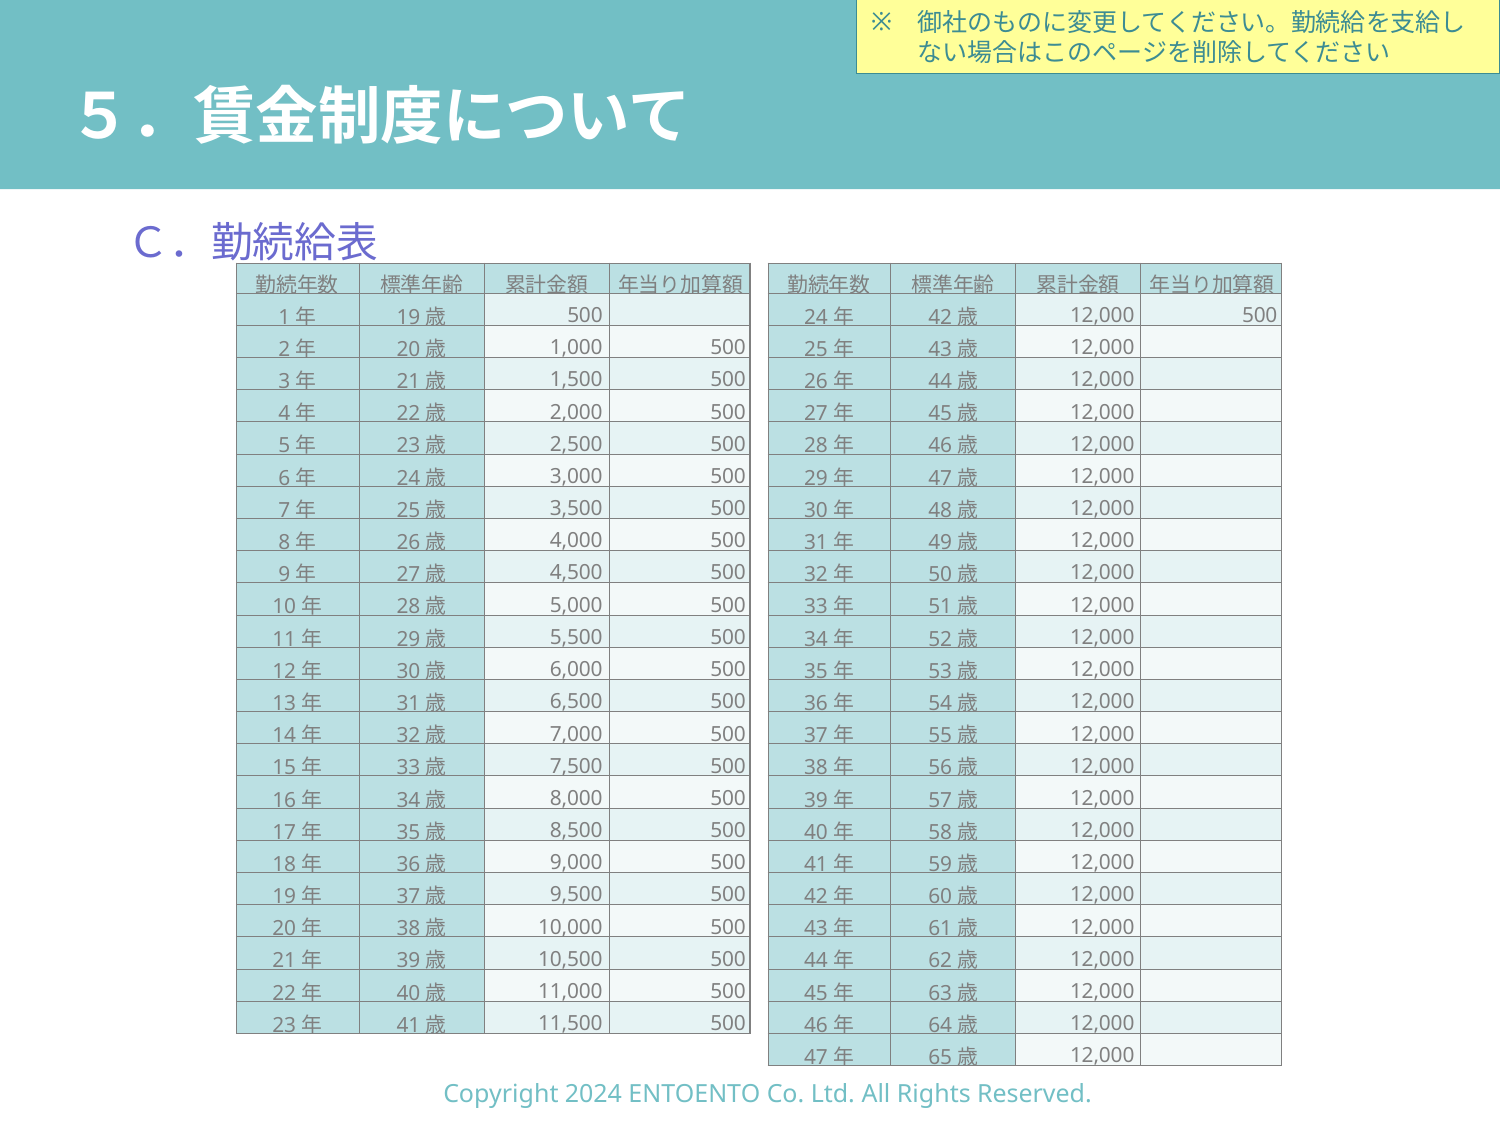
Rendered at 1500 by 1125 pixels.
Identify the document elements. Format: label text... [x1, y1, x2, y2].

table_cell [1141, 776, 1281, 808]
table_cell 5,000 [485, 583, 609, 615]
table_cell 28年 [769, 422, 890, 454]
table_cell [1141, 648, 1281, 679]
table_cell [1141, 616, 1281, 647]
table_cell 38歳 [360, 905, 484, 936]
table_cell 12,000 [1016, 873, 1140, 904]
table_cell 500 [610, 455, 749, 486]
table_cell 30歳 [360, 648, 484, 679]
table_cell 500 [610, 841, 749, 872]
table_cell 22年 [237, 970, 359, 1001]
table_cell 12,000 [1016, 1034, 1140, 1065]
table_cell 12,000 [1016, 358, 1140, 389]
table_cell 42歳 [891, 294, 1015, 325]
table_header 勤続年数 [237, 264, 359, 293]
table_cell [1141, 358, 1281, 389]
table_cell 31歳 [360, 680, 484, 711]
table_cell 25年 [769, 326, 890, 357]
table_header 年当り加算額 [610, 264, 749, 293]
table_cell 4年 [237, 390, 359, 421]
table_cell 6,000 [485, 648, 609, 679]
table_cell 50歳 [891, 551, 1015, 582]
table_cell 37歳 [360, 873, 484, 904]
table_cell 12,000 [1016, 326, 1140, 357]
table_cell 500 [610, 648, 749, 679]
table_cell 45年 [769, 970, 890, 1001]
title ５．賃金制度について [53, 42, 1388, 185]
table_cell 7年 [237, 487, 359, 518]
table_cell 11,000 [485, 970, 609, 1001]
table_cell 12,000 [1016, 744, 1140, 775]
table_cell 500 [610, 809, 749, 840]
table_cell 500 [610, 680, 749, 711]
table_cell 500 [610, 390, 749, 421]
table_cell 32年 [769, 551, 890, 582]
table_cell 32歳 [360, 712, 484, 743]
table_cell 35年 [769, 648, 890, 679]
table_cell 63歳 [891, 970, 1015, 1001]
table_header 標準年齢 [891, 264, 1015, 293]
table_cell 12,000 [1016, 937, 1140, 969]
table_cell 1年 [237, 294, 359, 325]
table_cell 62歳 [891, 937, 1015, 969]
table_cell 16年 [237, 776, 359, 808]
table_cell 15年 [237, 744, 359, 775]
table_cell 48歳 [891, 487, 1015, 518]
table_cell 2年 [237, 326, 359, 357]
table_cell 3,500 [485, 487, 609, 518]
table_cell 12,000 [1016, 905, 1140, 936]
table_cell 39年 [769, 776, 890, 808]
table_cell [1141, 583, 1281, 615]
table_cell 27年 [769, 390, 890, 421]
table_cell [1141, 970, 1281, 1001]
table_cell [1141, 422, 1281, 454]
table_cell 34年 [769, 616, 890, 647]
table_cell 29歳 [360, 616, 484, 647]
table_header 累計金額 [485, 264, 609, 293]
table_cell 45歳 [891, 390, 1015, 421]
table_cell 1,500 [485, 358, 609, 389]
table_cell 40歳 [360, 970, 484, 1001]
table_cell 500 [610, 551, 749, 582]
table_header 標準年齢 [360, 264, 484, 293]
table_cell 1,000 [485, 326, 609, 357]
table_cell 500 [610, 422, 749, 454]
table_cell 10,500 [485, 937, 609, 969]
table_cell 21年 [237, 937, 359, 969]
table_cell [1141, 937, 1281, 969]
table_cell 3,000 [485, 455, 609, 486]
table_cell 12,000 [1016, 422, 1140, 454]
table_cell 500 [610, 937, 749, 969]
table_cell 4,000 [485, 519, 609, 550]
table_cell 21歳 [360, 358, 484, 389]
table_cell 49歳 [891, 519, 1015, 550]
table_cell 12,000 [1016, 712, 1140, 743]
table_header 累計金額 [1016, 264, 1140, 293]
table_cell [1141, 487, 1281, 518]
table_cell 500 [610, 583, 749, 615]
table_cell 33歳 [360, 744, 484, 775]
table_header 勤続年数 [769, 264, 890, 293]
table_cell 500 [610, 358, 749, 389]
table_cell 500 [610, 712, 749, 743]
table_cell 9,000 [485, 841, 609, 872]
table_cell [1141, 905, 1281, 936]
table_cell 500 [610, 487, 749, 518]
table_cell 17年 [237, 809, 359, 840]
table_cell 12,000 [1016, 648, 1140, 679]
table_cell 46歳 [891, 422, 1015, 454]
table_cell 3年 [237, 358, 359, 389]
table_cell 26年 [769, 358, 890, 389]
table_cell 41年 [769, 841, 890, 872]
table_cell 12,000 [1016, 487, 1140, 518]
table_cell 60歳 [891, 873, 1015, 904]
table_cell 9,500 [485, 873, 609, 904]
table_cell [1141, 841, 1281, 872]
table_cell 33年 [769, 583, 890, 615]
table_cell 35歳 [360, 809, 484, 840]
table_cell [1141, 1002, 1281, 1033]
list Ｃ．勤続給表 [112, 208, 1388, 1012]
table_cell [1141, 551, 1281, 582]
table_cell 500 [485, 294, 609, 325]
table_cell 20歳 [360, 326, 484, 357]
table_cell 500 [610, 326, 749, 357]
table_cell [1141, 680, 1281, 711]
table_cell 37年 [769, 712, 890, 743]
table_cell 500 [610, 744, 749, 775]
table_cell 500 [610, 873, 749, 904]
table_cell 18年 [237, 841, 359, 872]
table_cell [1141, 390, 1281, 421]
table_cell 36年 [769, 680, 890, 711]
table_cell 5年 [237, 422, 359, 454]
table_cell 58歳 [891, 809, 1015, 840]
table_cell [1141, 519, 1281, 550]
table_cell 31年 [769, 519, 890, 550]
table_cell 12,000 [1016, 970, 1140, 1001]
table_cell 24歳 [360, 455, 484, 486]
table_cell 11年 [237, 616, 359, 647]
table_cell 29年 [769, 455, 890, 486]
table_cell 43年 [769, 905, 890, 936]
table_cell 57歳 [891, 776, 1015, 808]
table_cell 8,500 [485, 809, 609, 840]
table_cell [610, 294, 749, 325]
table_cell 11,500 [485, 1002, 609, 1033]
table_cell 500 [610, 616, 749, 647]
table_cell [1141, 873, 1281, 904]
table_cell 12,000 [1016, 809, 1140, 840]
table_cell 500 [610, 1002, 749, 1033]
table_cell 39歳 [360, 937, 484, 969]
table_cell 2,500 [485, 422, 609, 454]
table_cell 52歳 [891, 616, 1015, 647]
table_cell 54歳 [891, 680, 1015, 711]
table_cell 19歳 [360, 294, 484, 325]
table_cell 10,000 [485, 905, 609, 936]
table_cell 55歳 [891, 712, 1015, 743]
table_cell 51歳 [891, 583, 1015, 615]
table_cell 4,500 [485, 551, 609, 582]
table_cell 43歳 [891, 326, 1015, 357]
table_cell 13年 [237, 680, 359, 711]
table_cell 42年 [769, 873, 890, 904]
table_cell 65歳 [891, 1034, 1015, 1065]
table_cell 23歳 [360, 422, 484, 454]
table_cell 64歳 [891, 1002, 1015, 1033]
table_cell 500 [610, 905, 749, 936]
table_cell 7,500 [485, 744, 609, 775]
text_box 御社のものに変更してください。勤続給を支給しない場合はこのページを削除してください [856, 0, 1500, 74]
table_cell 500 [1141, 294, 1281, 325]
table_header 年当り加算額 [1141, 264, 1281, 293]
table_cell 12年 [237, 648, 359, 679]
table_cell 61歳 [891, 905, 1015, 936]
table_cell 12,000 [1016, 294, 1140, 325]
table_cell [1141, 326, 1281, 357]
table_cell [1141, 809, 1281, 840]
table_cell 23年 [237, 1002, 359, 1033]
table_cell 44年 [769, 937, 890, 969]
table_cell 500 [610, 776, 749, 808]
table_cell 12,000 [1016, 841, 1140, 872]
table_cell 500 [610, 519, 749, 550]
table_cell 40年 [769, 809, 890, 840]
table_cell 6,500 [485, 680, 609, 711]
table_cell [1141, 712, 1281, 743]
table_cell 41歳 [360, 1002, 484, 1033]
table_cell 20年 [237, 905, 359, 936]
table_cell 28歳 [360, 583, 484, 615]
table_cell 22歳 [360, 390, 484, 421]
table_cell 27歳 [360, 551, 484, 582]
table_cell 47年 [769, 1034, 890, 1065]
table_cell 19年 [237, 873, 359, 904]
table_cell 47歳 [891, 455, 1015, 486]
table_cell 59歳 [891, 841, 1015, 872]
table_cell 38年 [769, 744, 890, 775]
table_cell 25歳 [360, 487, 484, 518]
table_cell 24年 [769, 294, 890, 325]
table_cell 26歳 [360, 519, 484, 550]
table_cell 7,000 [485, 712, 609, 743]
table_cell 30年 [769, 487, 890, 518]
table_cell 34歳 [360, 776, 484, 808]
table_cell 12,000 [1016, 390, 1140, 421]
table_cell 6年 [237, 455, 359, 486]
table_cell 12,000 [1016, 680, 1140, 711]
table_cell 500 [610, 970, 749, 1001]
table_cell [1141, 744, 1281, 775]
table_cell 12,000 [1016, 455, 1140, 486]
table_cell 56歳 [891, 744, 1015, 775]
table_cell 53歳 [891, 648, 1015, 679]
table_cell 46年 [769, 1002, 890, 1033]
table_cell 12,000 [1016, 776, 1140, 808]
table_cell 14年 [237, 712, 359, 743]
table_cell 12,000 [1016, 1002, 1140, 1033]
table_cell 2,000 [485, 390, 609, 421]
footer Copyright 2024 ENTOENTO Co. Ltd. All Rights Reserved. [206, 1070, 1331, 1121]
table_cell 12,000 [1016, 616, 1140, 647]
table_cell 12,000 [1016, 583, 1140, 615]
table_cell 36歳 [360, 841, 484, 872]
table_cell 12,000 [1016, 551, 1140, 582]
table_cell 8,000 [485, 776, 609, 808]
table_cell 8年 [237, 519, 359, 550]
table_cell [1141, 455, 1281, 486]
table_cell 10年 [237, 583, 359, 615]
table_cell 44歳 [891, 358, 1015, 389]
table_cell [1141, 1034, 1281, 1065]
table_cell 5,500 [485, 616, 609, 647]
table_cell 9年 [237, 551, 359, 582]
table_cell 12,000 [1016, 519, 1140, 550]
